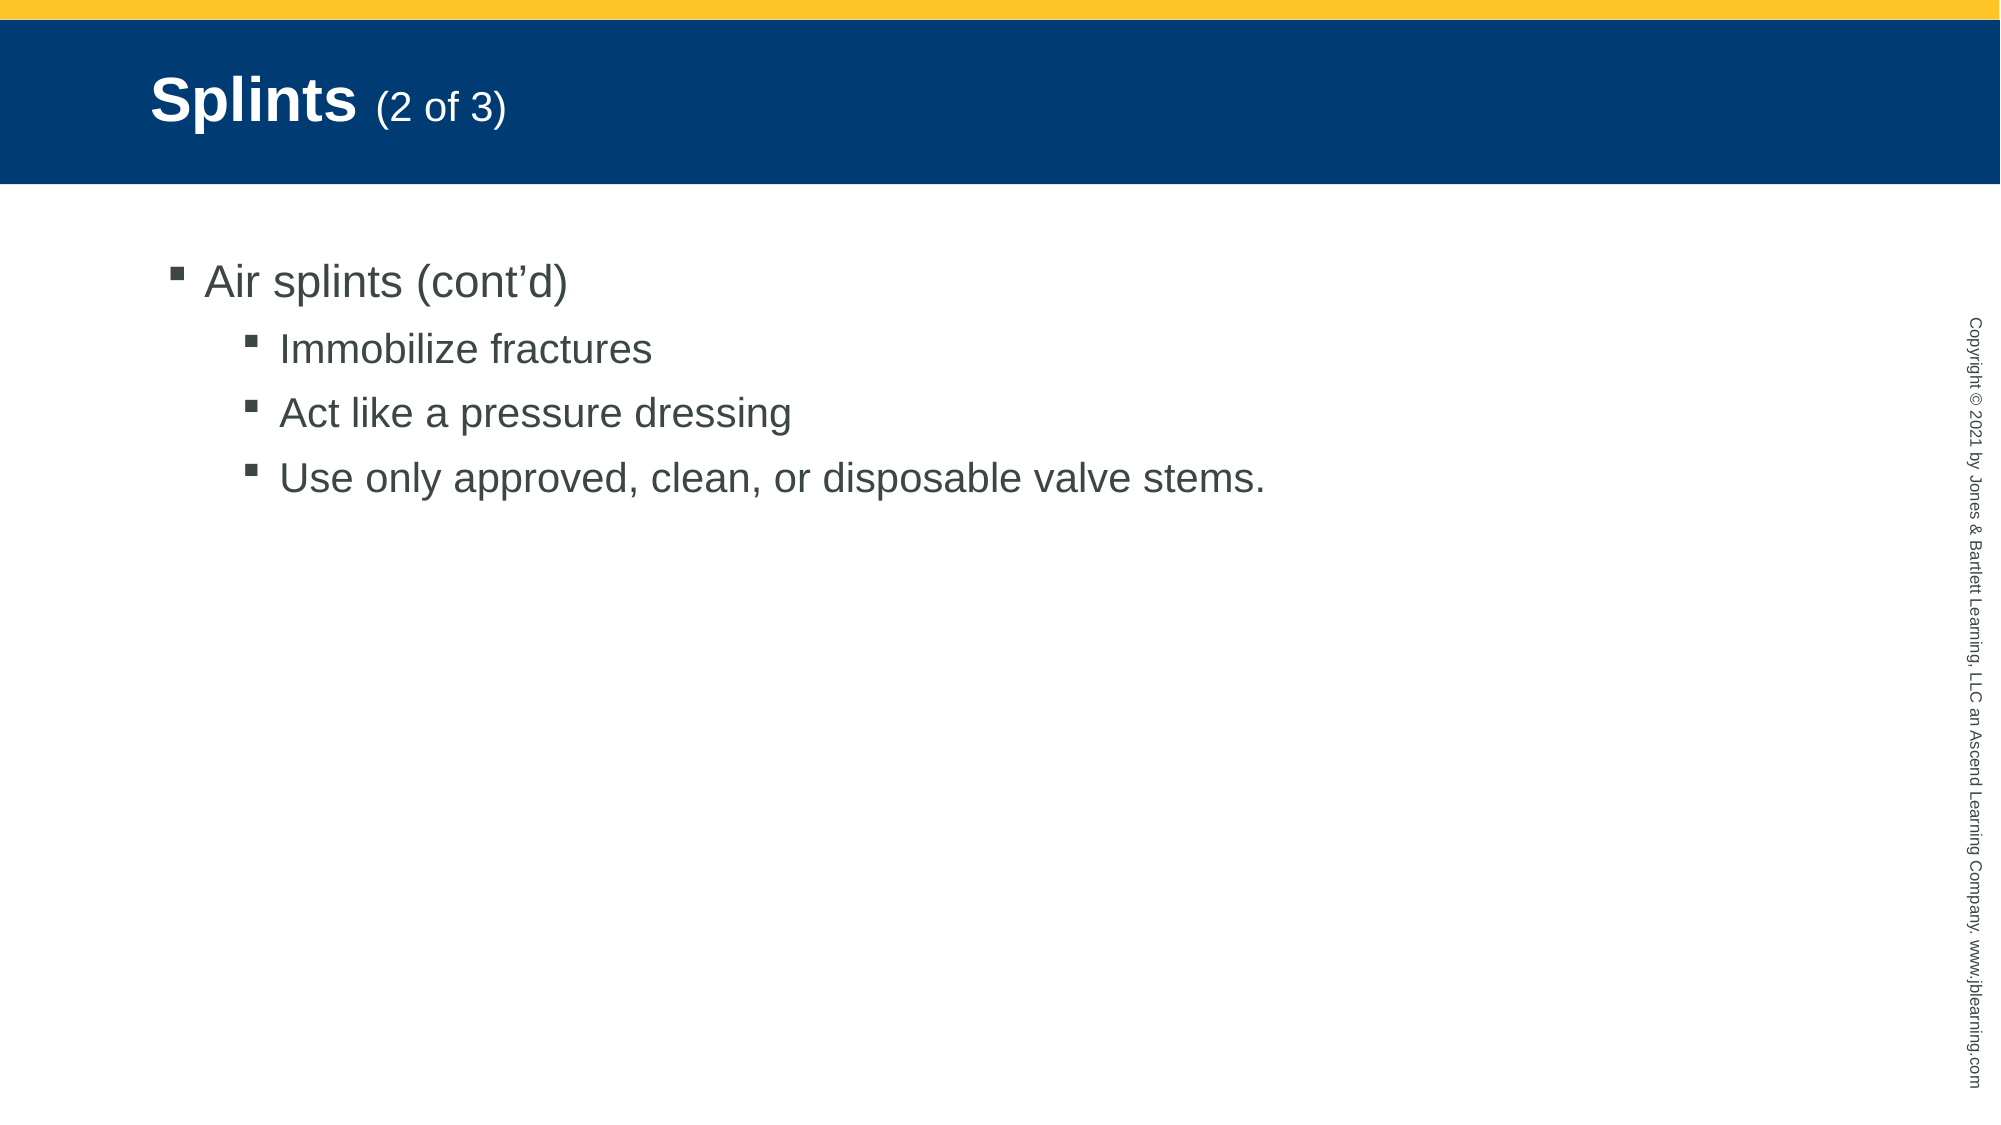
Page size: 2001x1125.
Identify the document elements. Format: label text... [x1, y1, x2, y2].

title Splints (2 of 3) [0, 19, 2000, 185]
list Air splints (cont’d) Immobilize fractures Act like a pressure dressing Use only approved, clean, or disposable valve stems. [151, 244, 1840, 1016]
